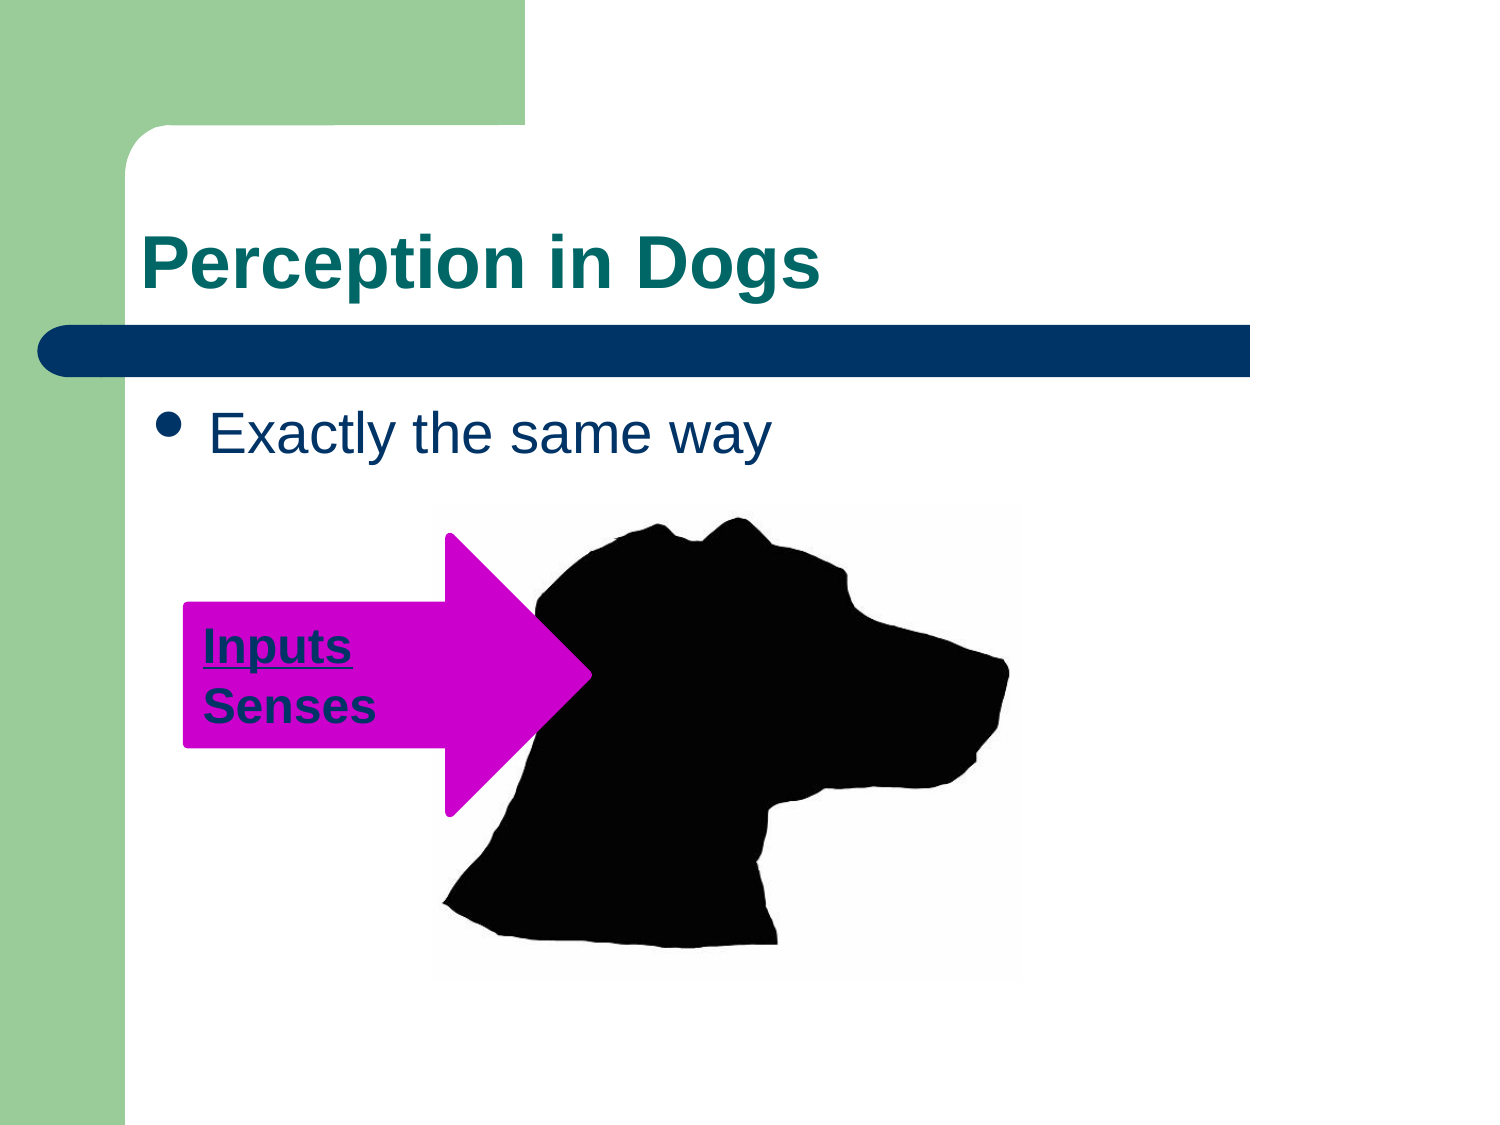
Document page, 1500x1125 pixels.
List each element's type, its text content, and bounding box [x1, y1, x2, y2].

picture [430, 503, 1022, 982]
title Perception in Dogs [124, 124, 1426, 313]
list Exactly the same way [137, 387, 1400, 999]
text_box Inputs Senses [187, 606, 425, 744]
